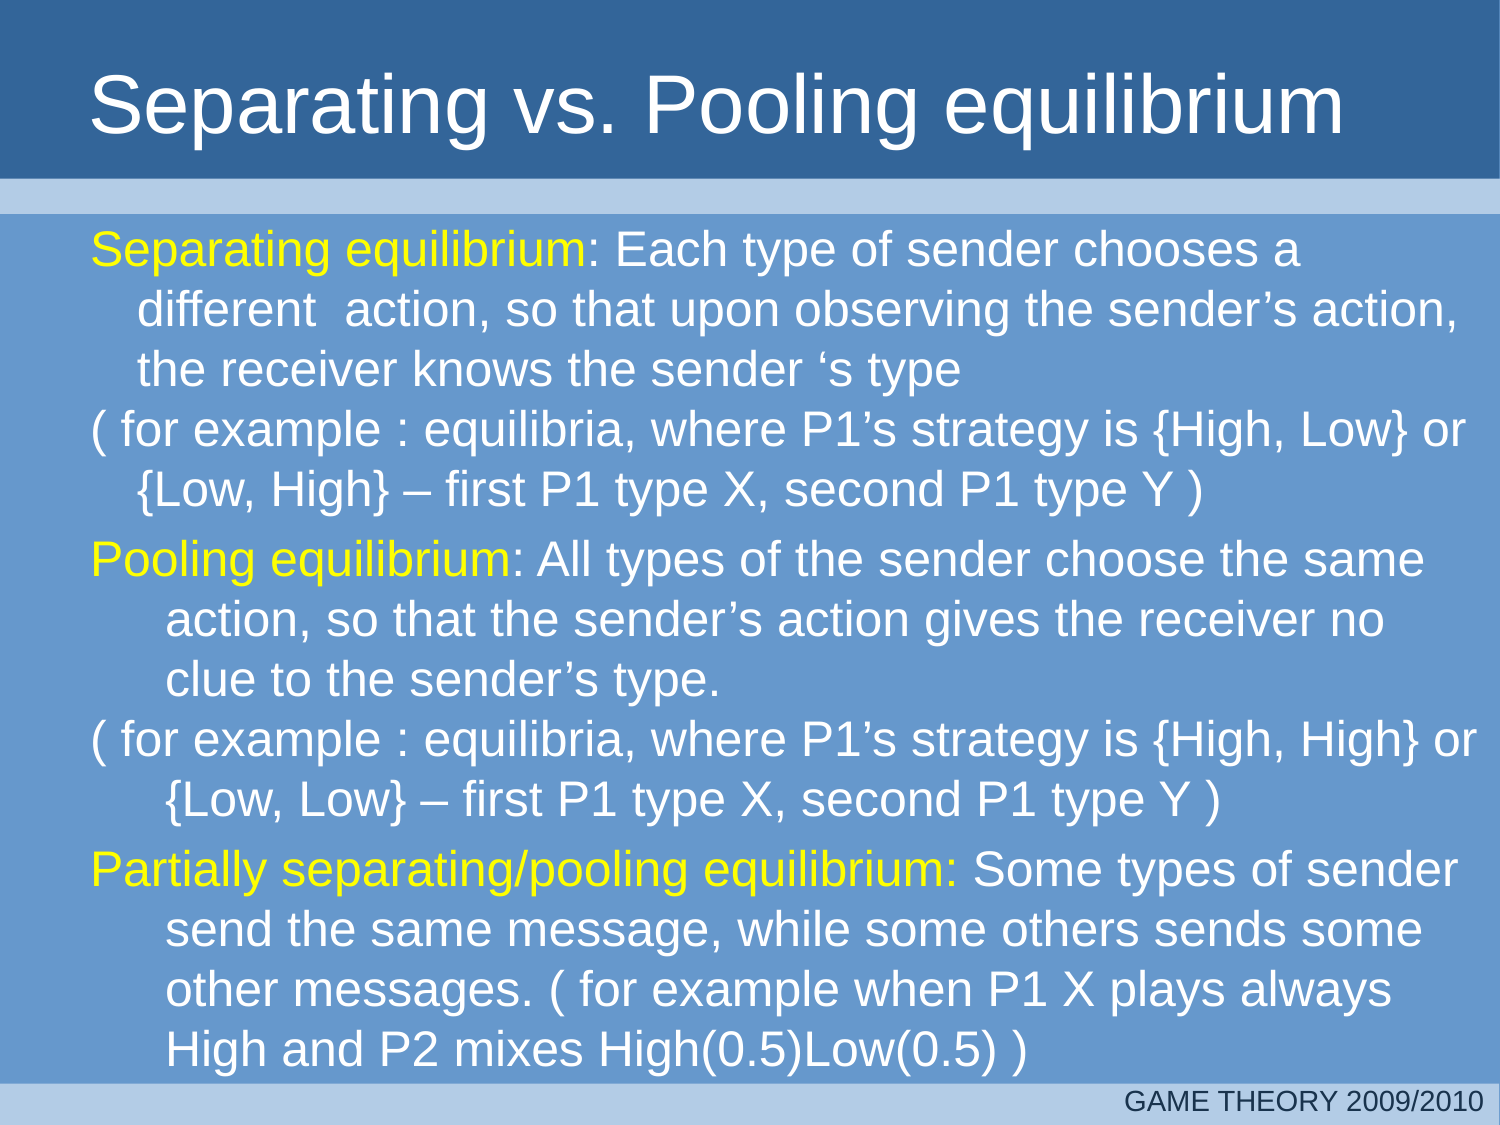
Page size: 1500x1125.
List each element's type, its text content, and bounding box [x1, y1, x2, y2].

list Separating equilibrium: Each type of sender chooses a different action, so that upon observing the sender’s action, the receiver knows the sender ‘s type ( for example : equilibria, where P1’s strategy is {High, Low} or {Low, High} – first P1 type X, second P1 type Y ) Pooling equilibrium: All types of the sender choose the same action, so that the sender’s action gives the receiver no clue to the sender’s type. ( for example : equilibria, where P1’s strategy is {High, High} or {Low, Low} – first P1 type X, second P1 type Y ) Partially separating/pooling equilibrium: Some types of sender send the same message, while some others sends some other messages. ( for example when P1 X plays always High and P2 mixes High(0.5)Low(0.5) ) [0, 208, 1500, 1042]
text_box Separating vs. Pooling equilibrium [73, 41, 1434, 160]
text_box GAME THEORY 2009/2010 [1109, 1075, 1500, 1125]
